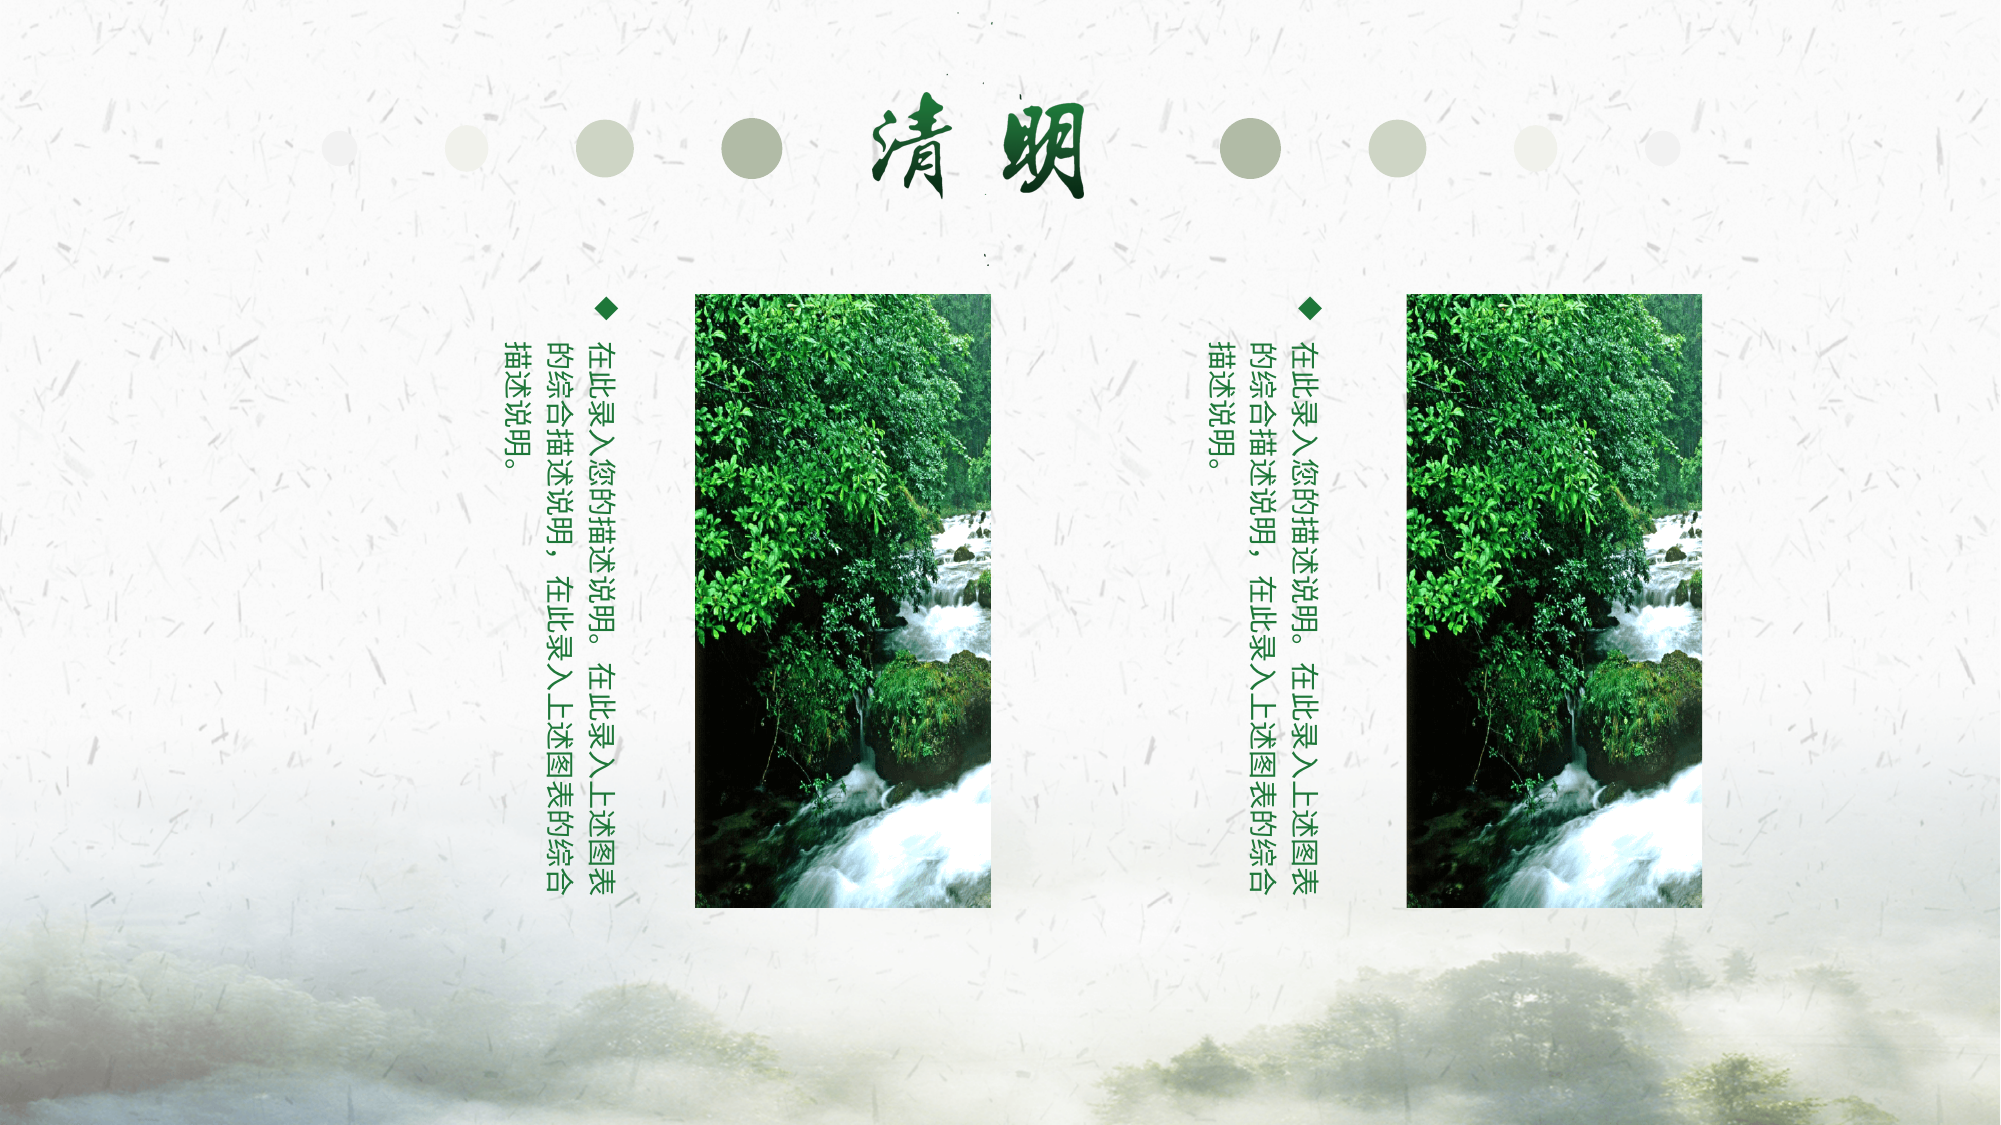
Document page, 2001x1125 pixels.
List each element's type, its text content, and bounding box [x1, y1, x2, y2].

text_box [1405, 293, 1703, 908]
text_box 在此录入您的描述说明。在此录入上述图表的综合描述说明，在此录入上述图表的综合描述说明。 [492, 294, 663, 908]
text_box [694, 293, 992, 908]
picture [0, 0, 2001, 1125]
text_box 在此录入您的描述说明。在此录入上述图表的综合描述说明，在此录入上述图表的综合描述说明。 [1196, 294, 1366, 908]
